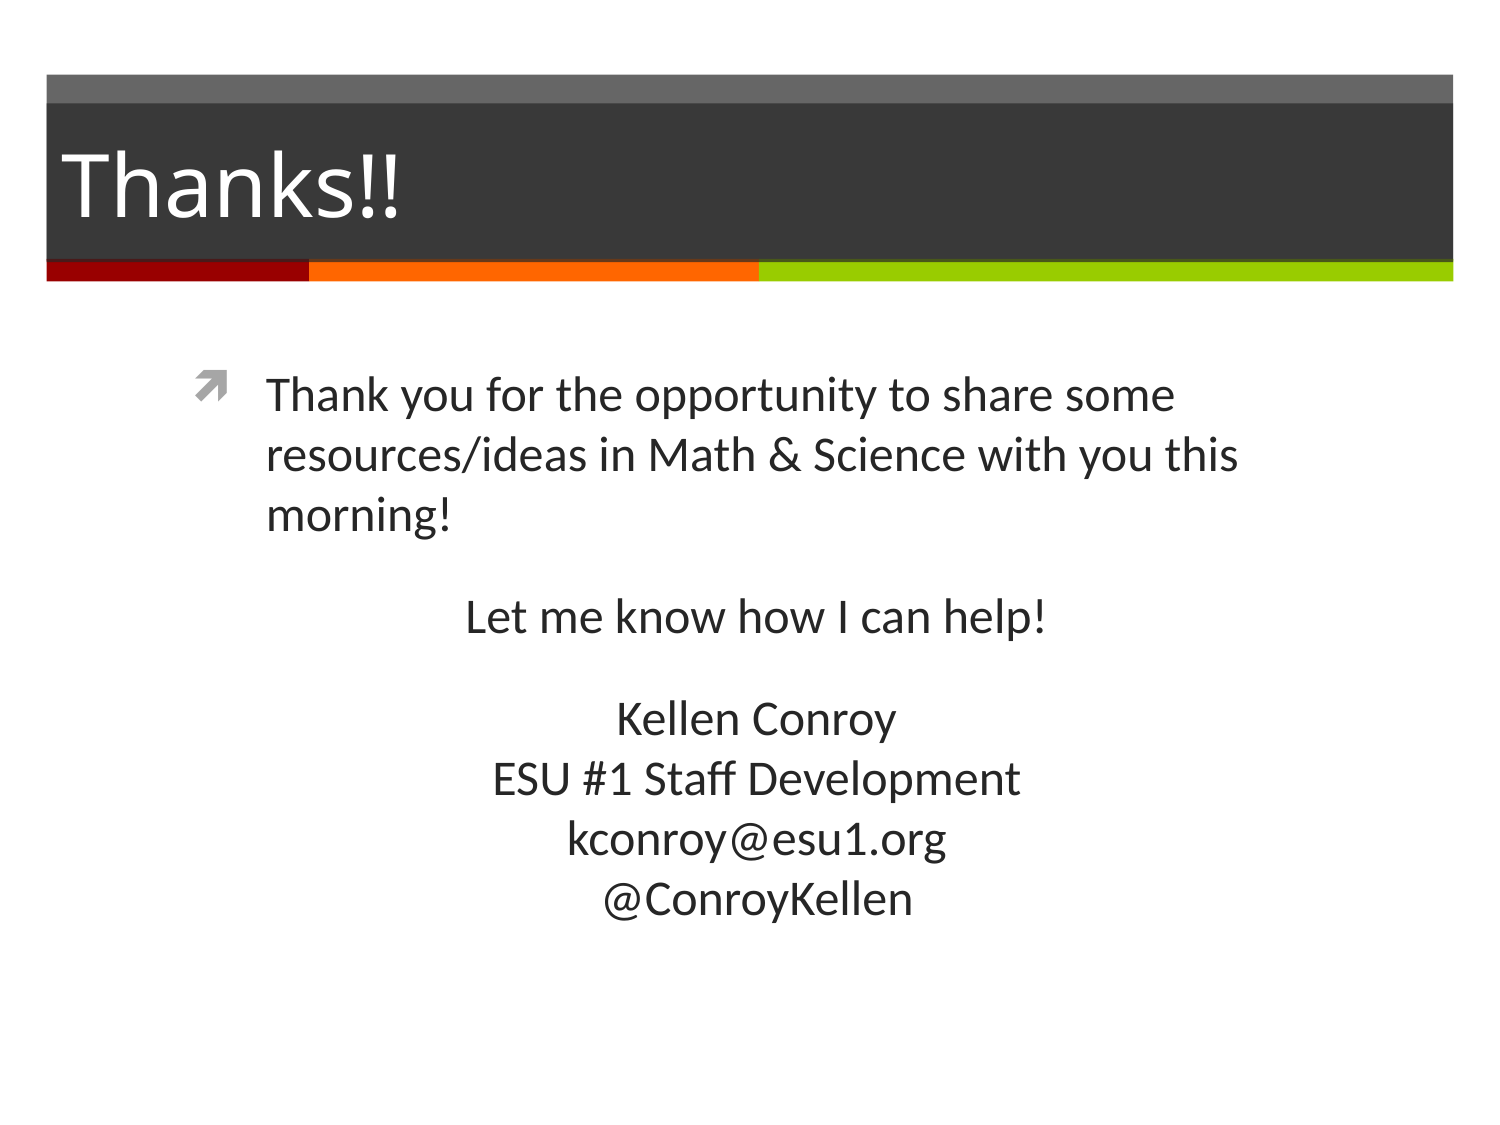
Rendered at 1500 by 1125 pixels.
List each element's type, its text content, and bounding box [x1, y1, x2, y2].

title Thanks!! [46, 103, 1454, 263]
list Thank you for the opportunity to share some resources/ideas in Math & Science with you this morning! Let me know how I can help! Kellen Conroy ESU #1 Staff Development kconroy@esu1.org @ConroyKellen [176, 354, 1338, 1010]
